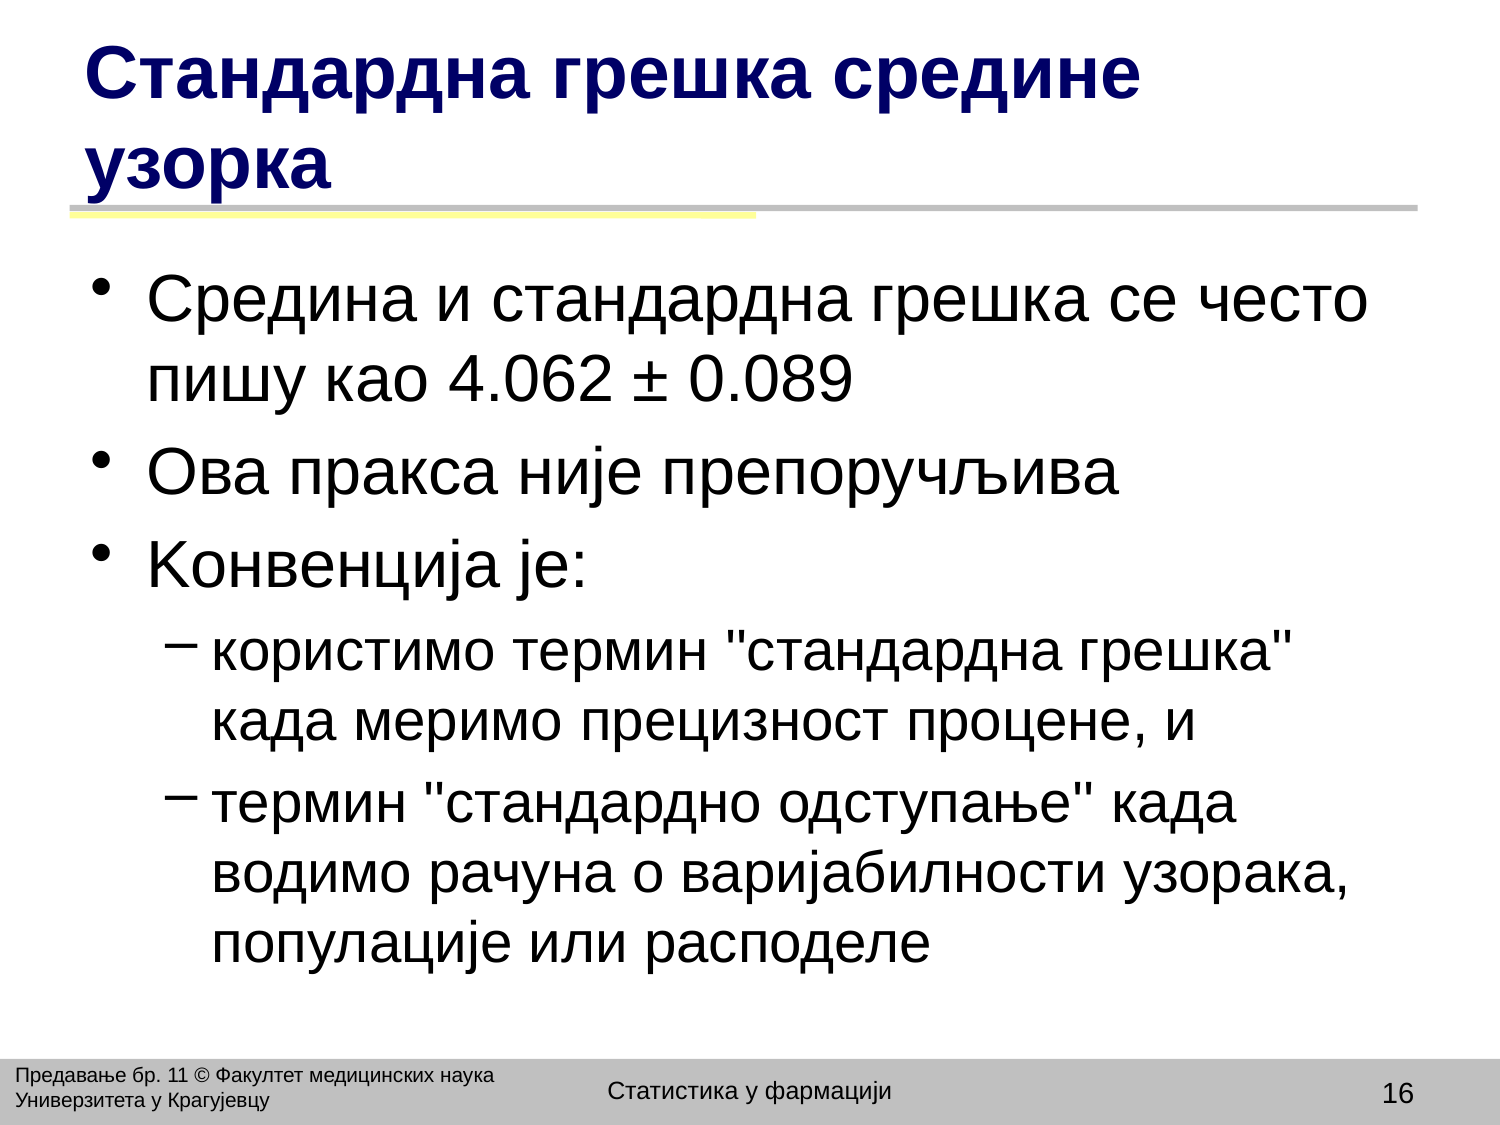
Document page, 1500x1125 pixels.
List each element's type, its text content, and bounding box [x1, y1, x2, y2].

title Стандардна грешка средине узорка [69, 19, 1426, 208]
footer Статистика у фармацији [512, 1066, 988, 1125]
slide_number 16 [1079, 1066, 1430, 1125]
list Средина и стандардна грешка се често пишу као 4.062 ± 0.089 Ова пракса није препоручљива Kонвенција је: користимо термин ''стандардна грешка'' када меримо прецизност процене, и термин ''стандардно одступање'' када водимо рачуна о варијабилности узорака, популације или расподеле [74, 246, 1426, 1023]
slide_number Предавање бр. 11 © Факултет медицинских наука Универзитета у Крагујевцу [0, 1053, 622, 1108]
